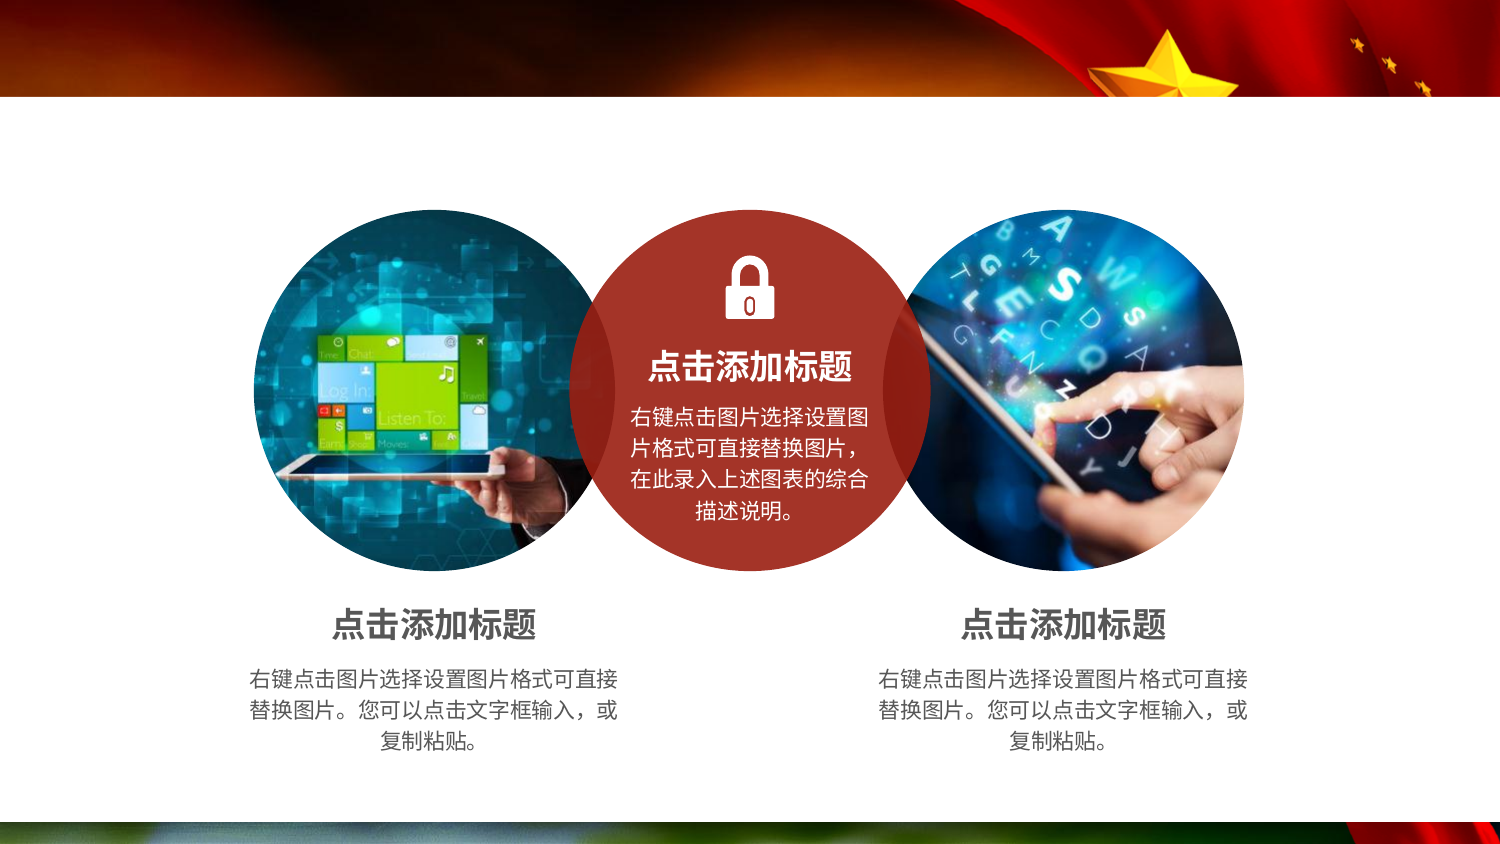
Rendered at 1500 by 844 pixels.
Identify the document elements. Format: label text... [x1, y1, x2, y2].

text_box 右键点击图片选择设置图片格式可直接替换图片，在此录入上述图表的综合描述说明。 [618, 393, 882, 528]
text_box 右键点击图片选择设置图片格式可直接替换图片。您可以点击文字框输入，或复制粘贴。 [867, 655, 1261, 759]
picture [0, 822, 1500, 844]
picture [0, 0, 1500, 96]
text_box [252, 208, 592, 573]
text_box 点击添加标题 [638, 340, 862, 391]
text_box 点击添加标题 [323, 598, 546, 649]
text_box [725, 255, 775, 319]
text_box [568, 208, 932, 516]
text_box [631, 528, 869, 573]
text_box [907, 208, 1246, 573]
text_box 点击添加标题 [952, 598, 1175, 649]
text_box 右键点击图片选择设置图片格式可直接替换图片。您可以点击文字框输入，或复制粘贴。 [235, 655, 633, 759]
